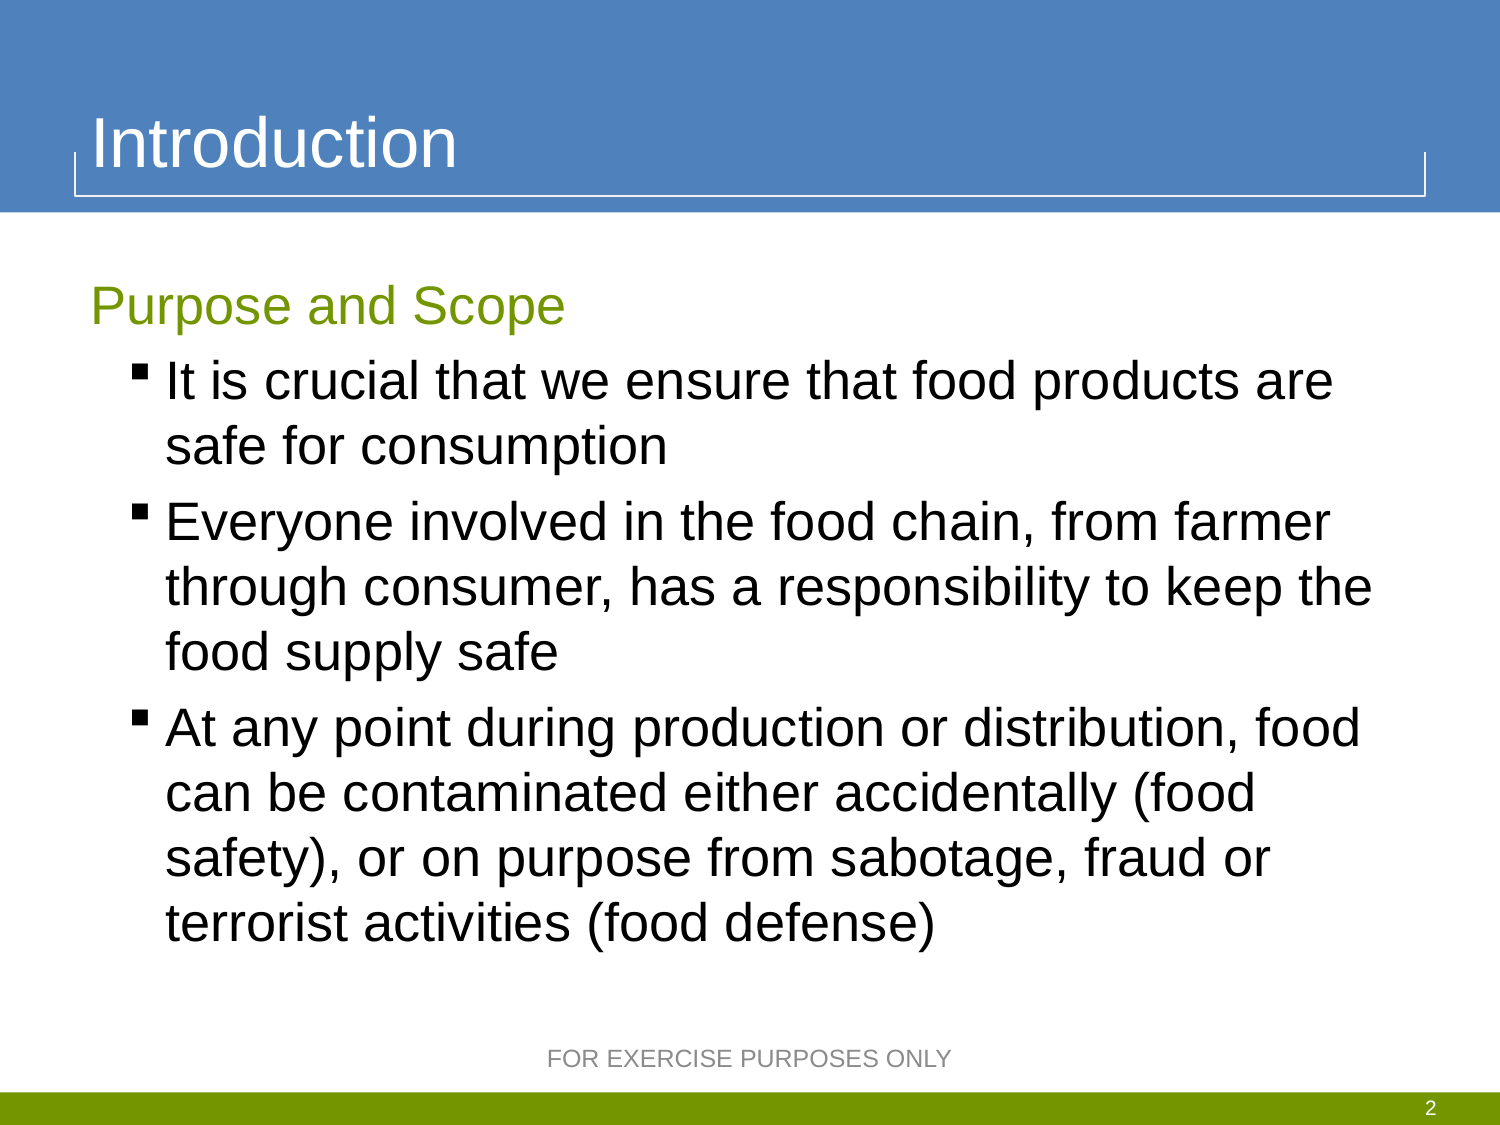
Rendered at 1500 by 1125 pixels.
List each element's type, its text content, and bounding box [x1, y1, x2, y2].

title Introduction [74, 44, 1426, 233]
footer FOR EXERCISE PURPOSES ONLY [512, 1042, 988, 1103]
list Purpose and Scope It is crucial that we ensure that food products are safe for consumption Everyone involved in the food chain, from farmer through consumer, has a responsibility to keep the food supply safe At any point during production or distribution, food can be contaminated either accidentally (food safety), or on purpose from sabotage, fraud or terrorist activities (food defense) [74, 262, 1426, 1006]
